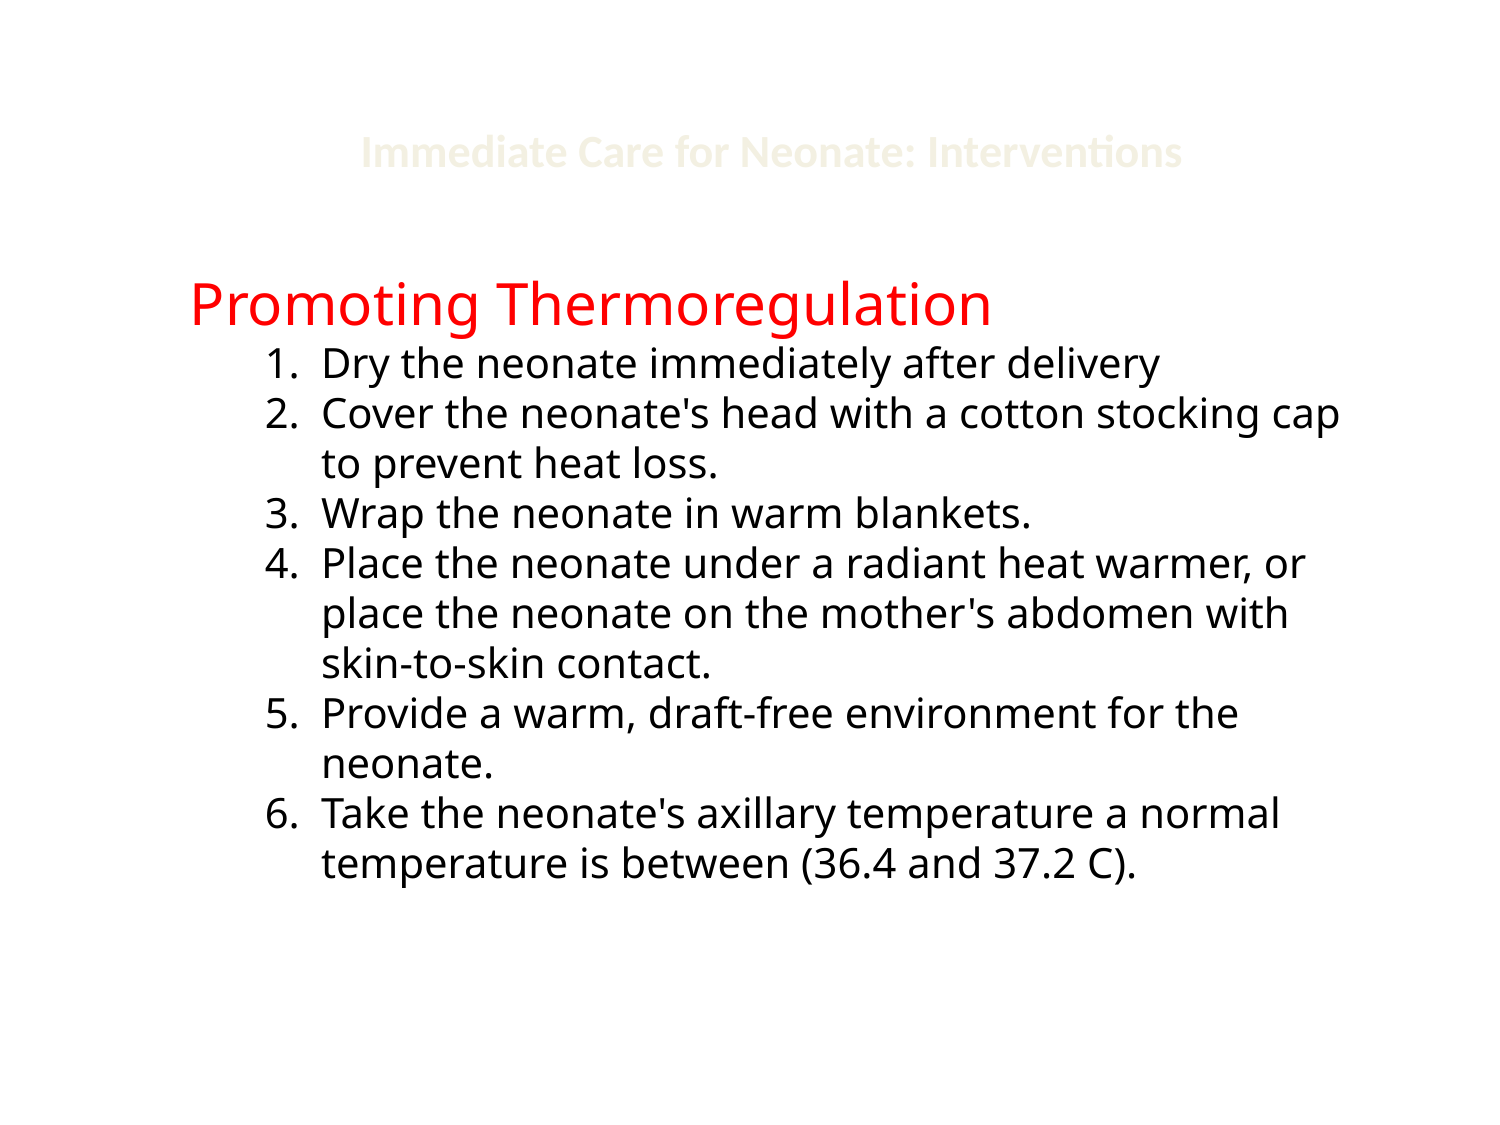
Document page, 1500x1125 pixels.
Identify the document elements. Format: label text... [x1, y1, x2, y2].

text_box Promoting Thermoregulation Dry the neonate immediately after delivery Cover the neonate's head with a cotton stocking cap to prevent heat loss. Wrap the neonate in warm blankets. Place the neonate under a radiant heat warmer, or place the neonate on the mother's abdomen with skin-to-skin contact. Provide a warm, draft-free environment for the neonate. Take the neonate's axillary temperature a normal temperature is between (36.4 and 37.2 C). [174, 259, 1400, 895]
subtitle Immediate Care for Neonate: Interventions [174, 50, 1390, 250]
